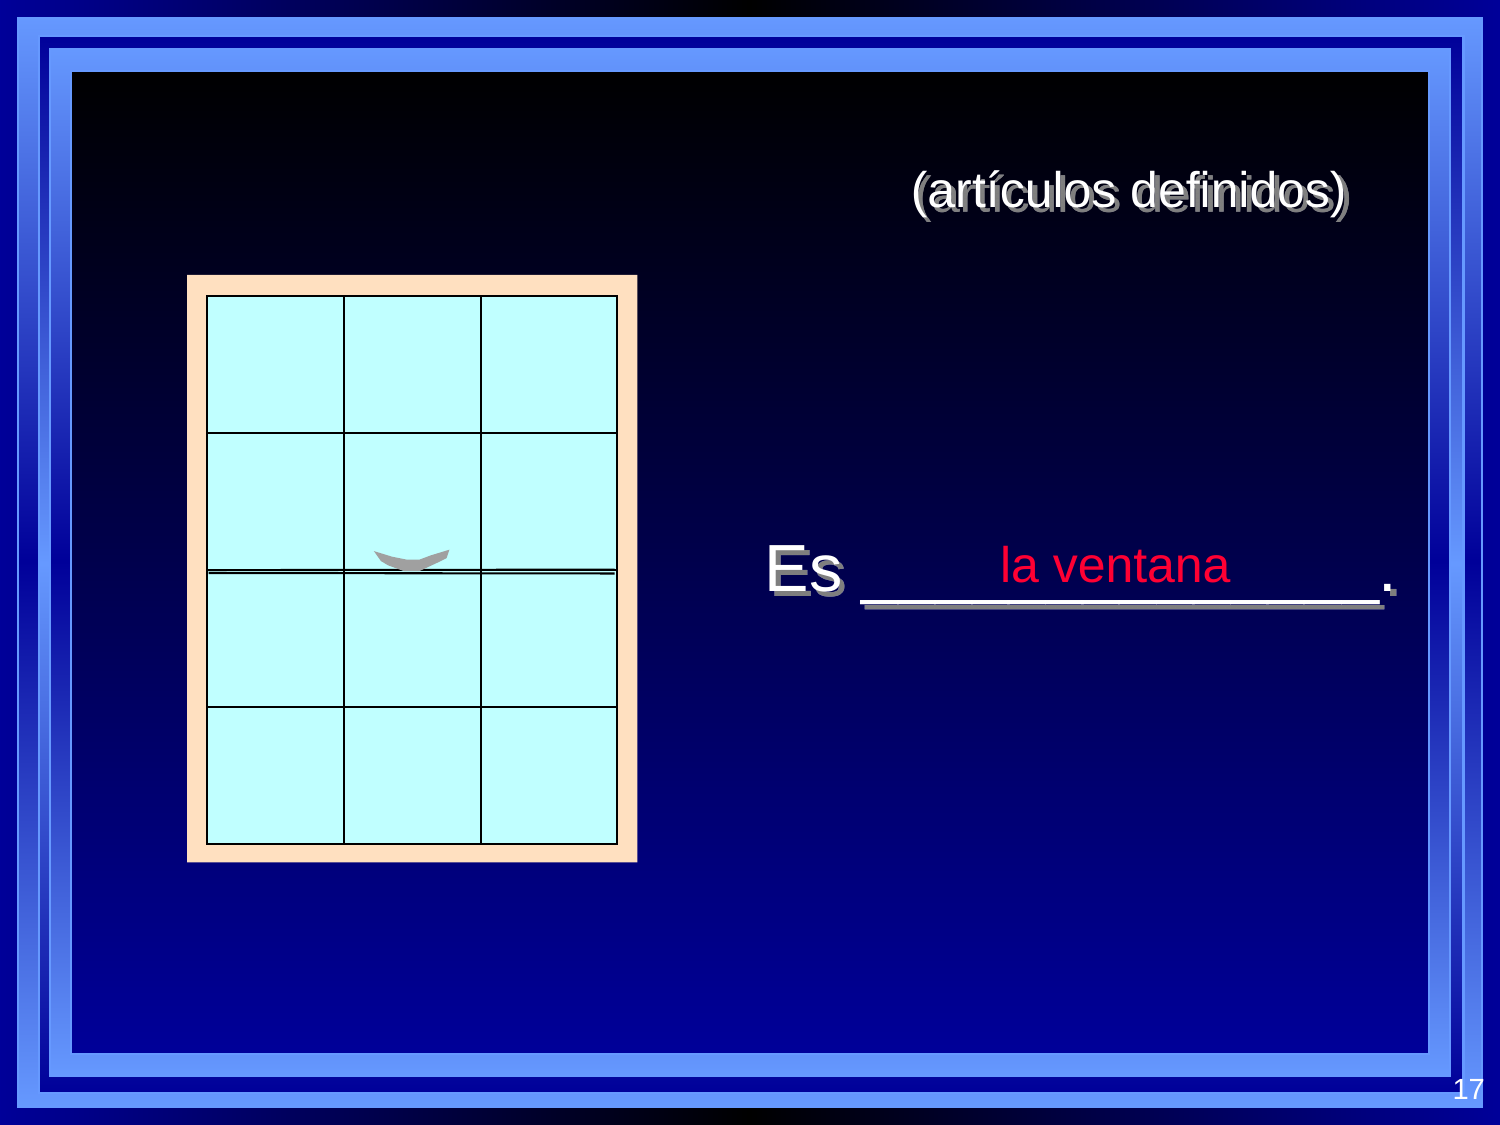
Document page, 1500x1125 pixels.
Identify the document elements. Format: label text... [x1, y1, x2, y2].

slide_number 17 [1187, 1049, 1500, 1125]
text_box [186, 274, 1413, 863]
text_box (artículos definidos) [896, 149, 1362, 225]
